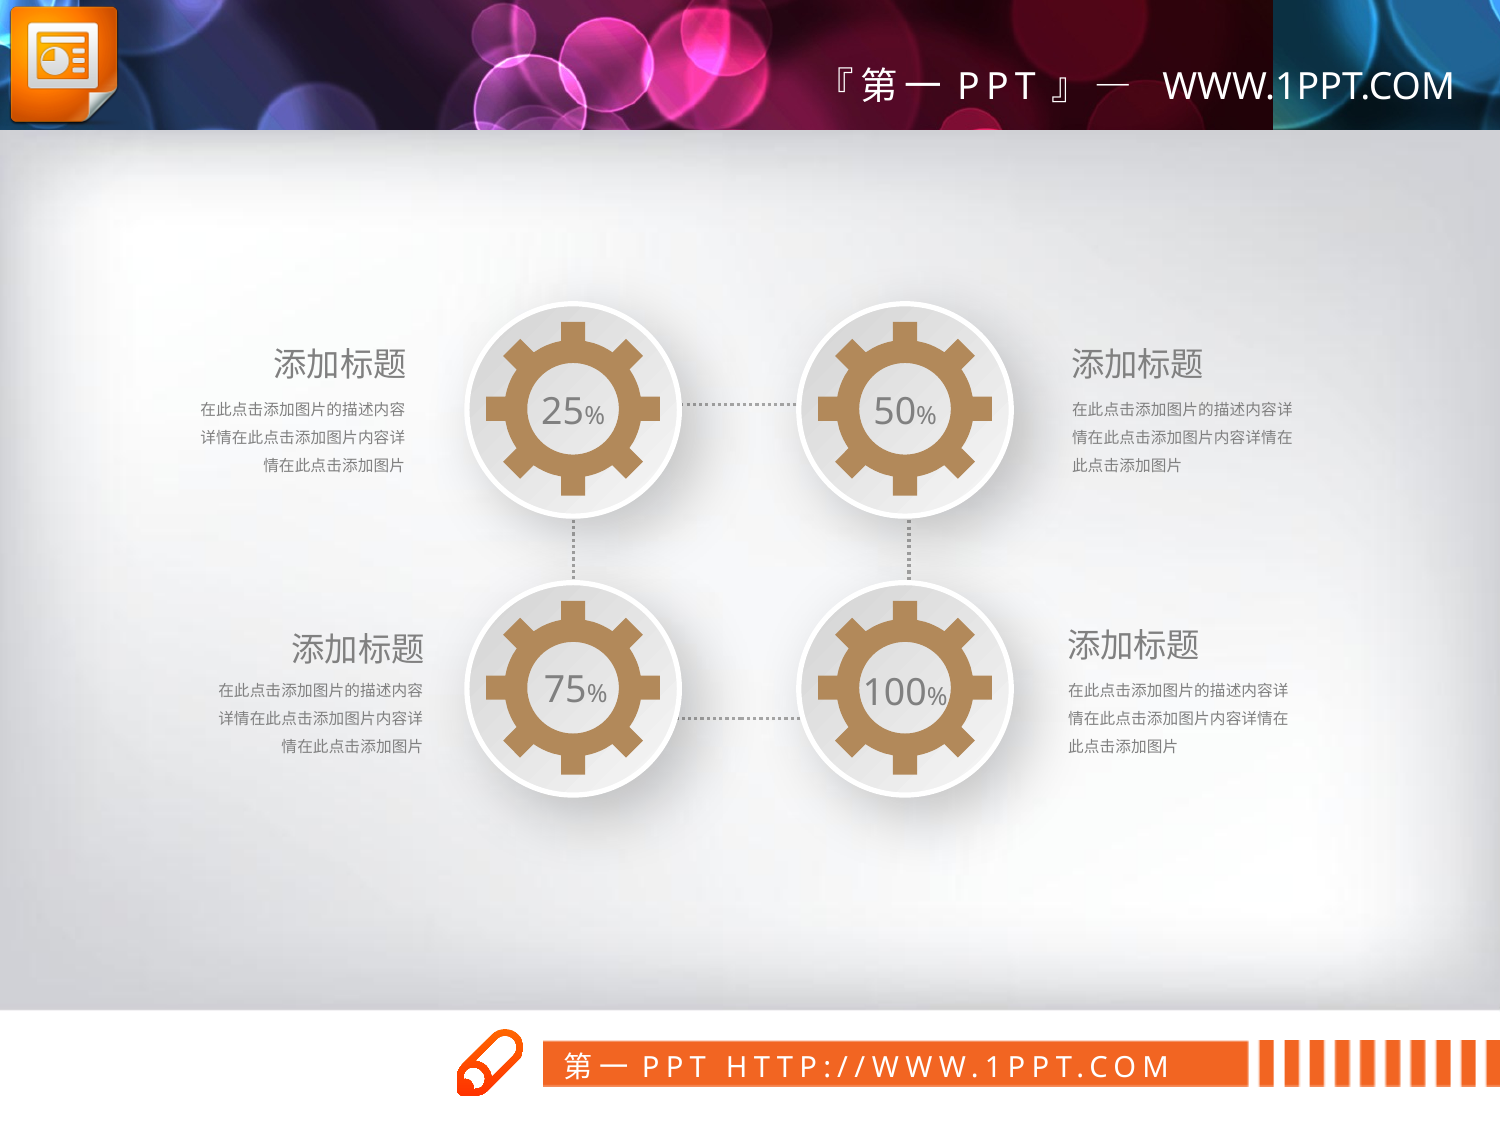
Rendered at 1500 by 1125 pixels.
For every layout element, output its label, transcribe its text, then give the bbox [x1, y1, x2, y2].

text_box [466, 303, 680, 517]
text_box [486, 600, 660, 775]
text_box 50% [856, 379, 954, 440]
text_box [640, 404, 875, 719]
text_box 在此点击添加图片的描述内容详情在此点击添加图片内容详情在此点击添加图片 [1053, 664, 1310, 764]
picture [543, 1040, 1500, 1087]
text_box 添加标题 [1052, 616, 1216, 672]
text_box 在此点击添加图片的描述内容详情在此点击添加图片内容详情在此点击添加图片 [175, 382, 420, 483]
text_box [486, 321, 660, 496]
text_box 100% [846, 660, 964, 721]
text_box [798, 582, 1012, 796]
text_box [798, 303, 1012, 517]
text_box 25% [524, 379, 622, 440]
text_box 在此点击添加图片的描述内容详情在此点击添加图片内容详情在此点击添加图片 [193, 664, 438, 764]
text_box [466, 582, 680, 796]
text_box [818, 600, 992, 775]
picture [0, 0, 1500, 1012]
text_box 添加标题 [1056, 335, 1220, 391]
text_box [818, 321, 992, 496]
text_box 添加标题 [258, 335, 422, 391]
text_box 75% [527, 657, 625, 718]
text_box 在此点击添加图片的描述内容详情在此点击添加图片内容详情在此点击添加图片 [1057, 382, 1314, 483]
text_box 添加标题 [276, 620, 440, 676]
